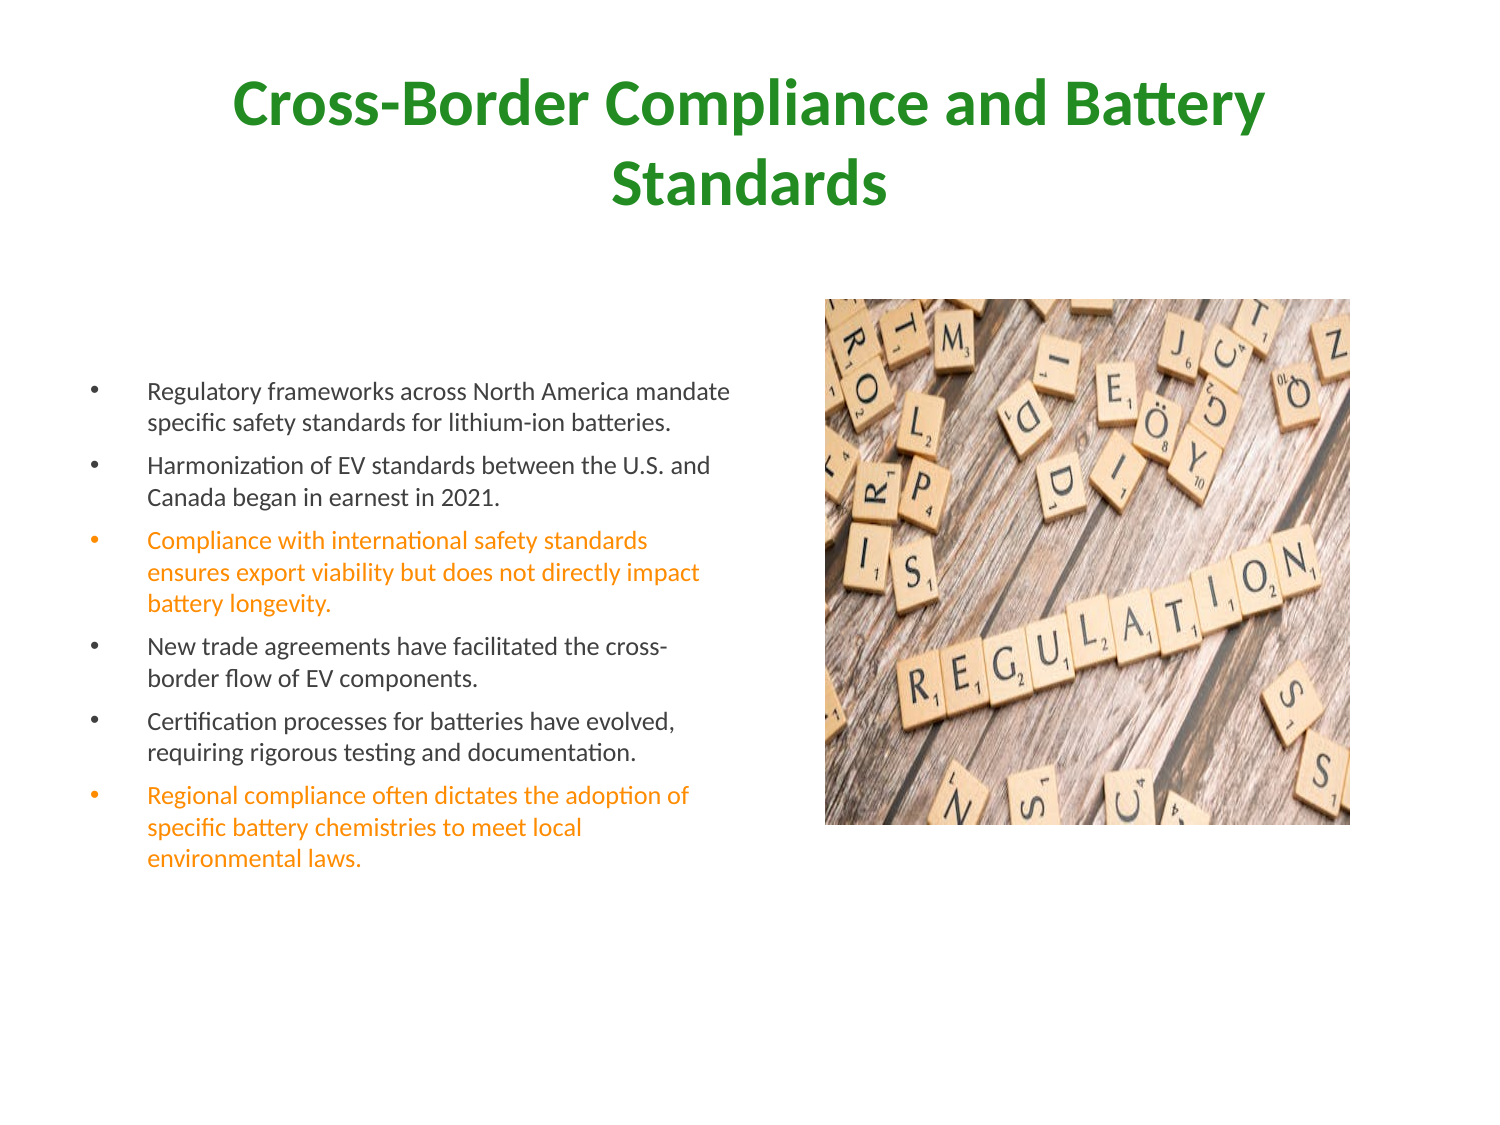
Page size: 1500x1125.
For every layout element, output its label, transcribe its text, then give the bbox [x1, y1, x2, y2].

picture [824, 299, 1351, 826]
list Regulatory frameworks across North America mandate specific safety standards for lithium-ion batteries. Harmonization of EV standards between the U.S. and Canada began in earnest in 2021. Compliance with international safety standards ensures export viability but does not directly impact battery longevity. New trade agreements have facilitated the cross-border flow of EV components. Certification processes for batteries have evolved, requiring rigorous testing and documentation. Regional compliance often dictates the adoption of specific battery chemistries to meet local environmental laws. [75, 298, 750, 899]
title Cross-Border Compliance and Battery Standards [75, 45, 1425, 233]
